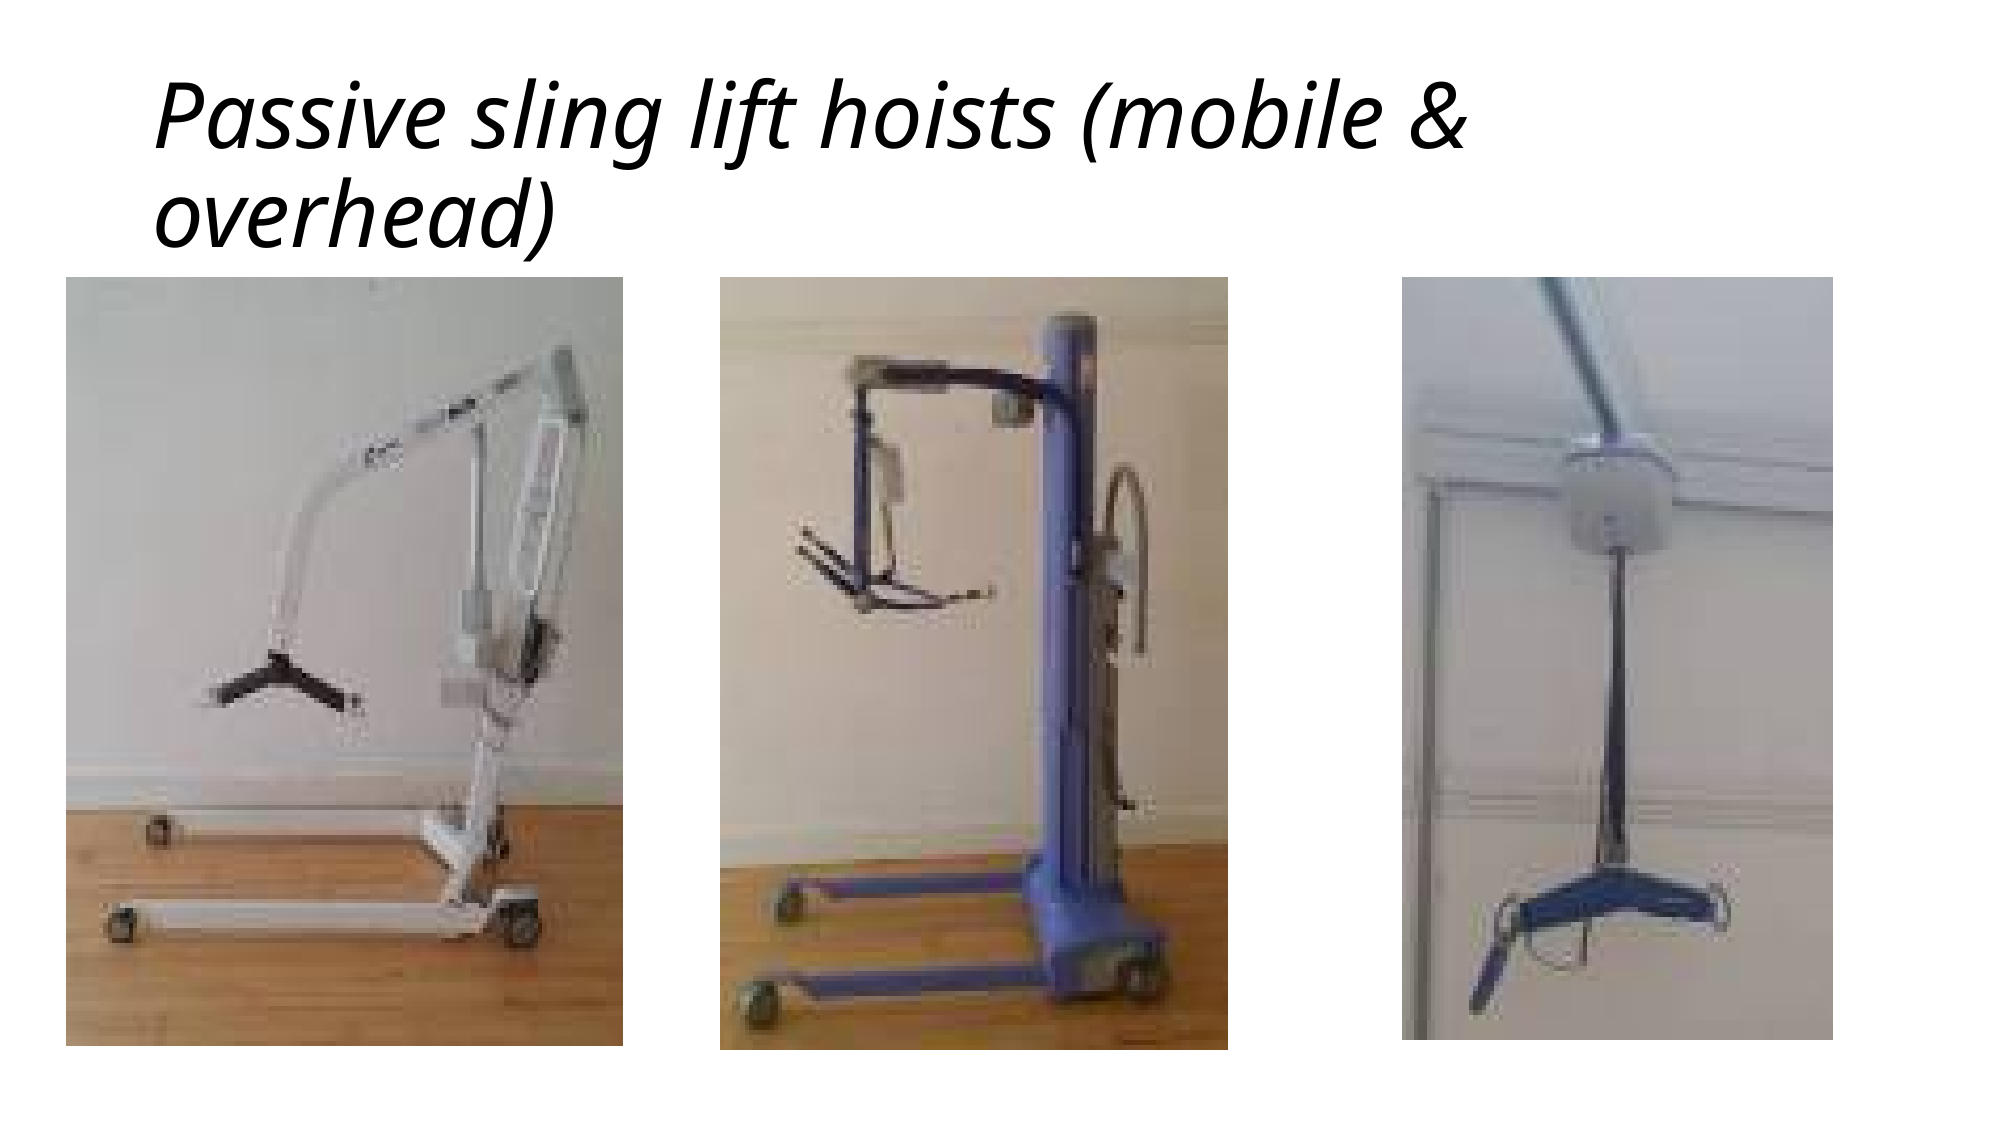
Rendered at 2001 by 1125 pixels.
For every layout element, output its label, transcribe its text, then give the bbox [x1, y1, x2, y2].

title Passive sling lift hoists (mobile & overhead) [137, 59, 1863, 278]
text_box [65, 277, 1833, 1050]
